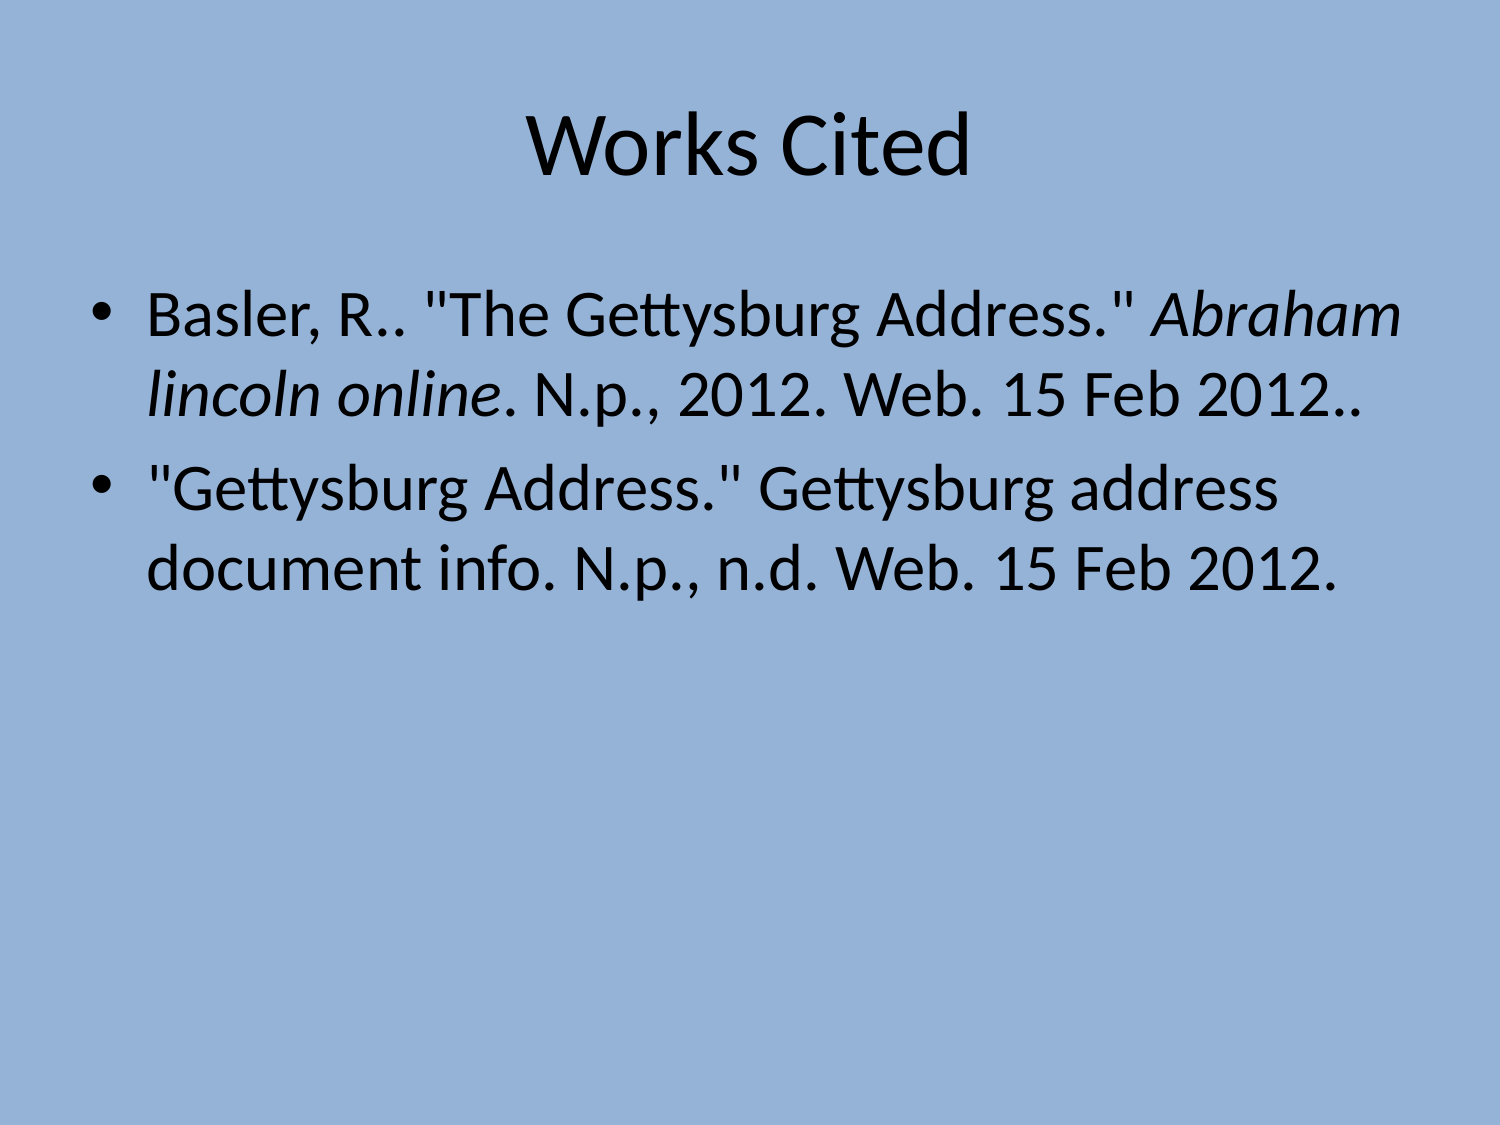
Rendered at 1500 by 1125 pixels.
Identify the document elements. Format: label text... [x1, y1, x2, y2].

list Basler, R.. "The Gettysburg Address." Abraham lincoln online. N.p., 2012. Web. 15 Feb 2012.. "Gettysburg Address." Gettysburg address document info. N.p., n.d. Web. 15 Feb 2012. [75, 262, 1425, 1005]
title Works Cited [75, 45, 1425, 233]
